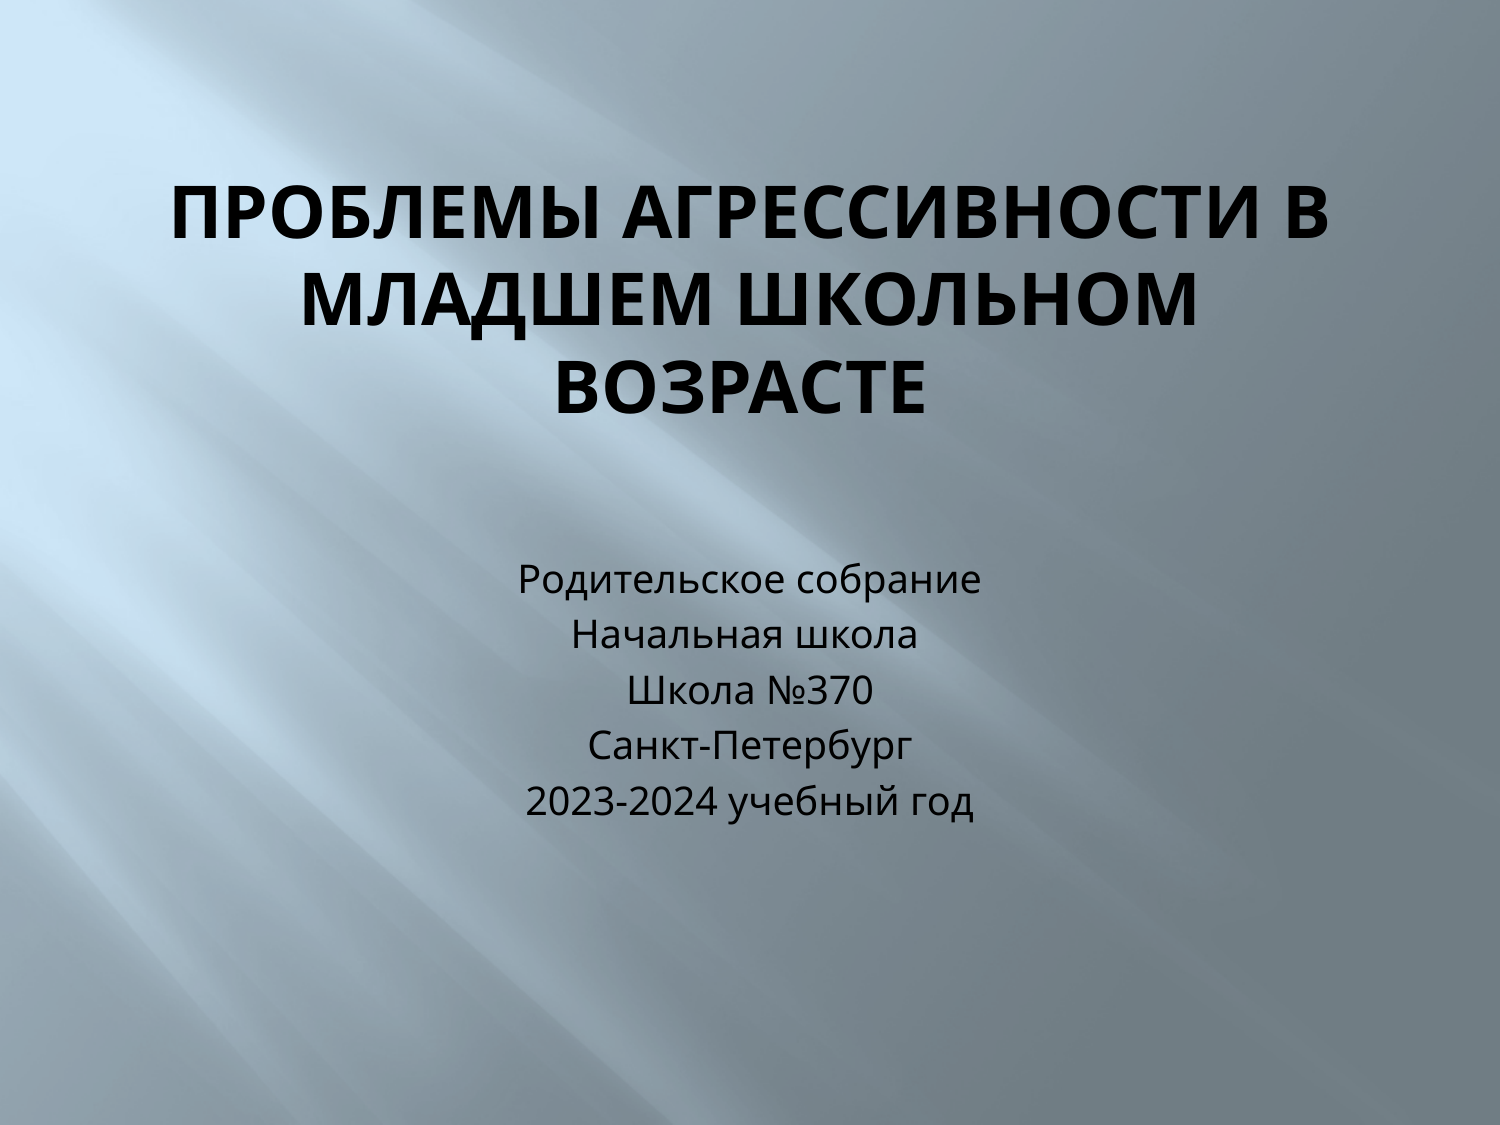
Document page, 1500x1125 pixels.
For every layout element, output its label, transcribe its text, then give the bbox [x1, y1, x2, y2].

title Проблемы агрессивности в младшем школьном возрасте [112, 164, 1388, 516]
subtitle Родительское собрание Начальная школа Школа №370 Санкт-Петербург 2023-2024 учебный год [225, 546, 1275, 834]
